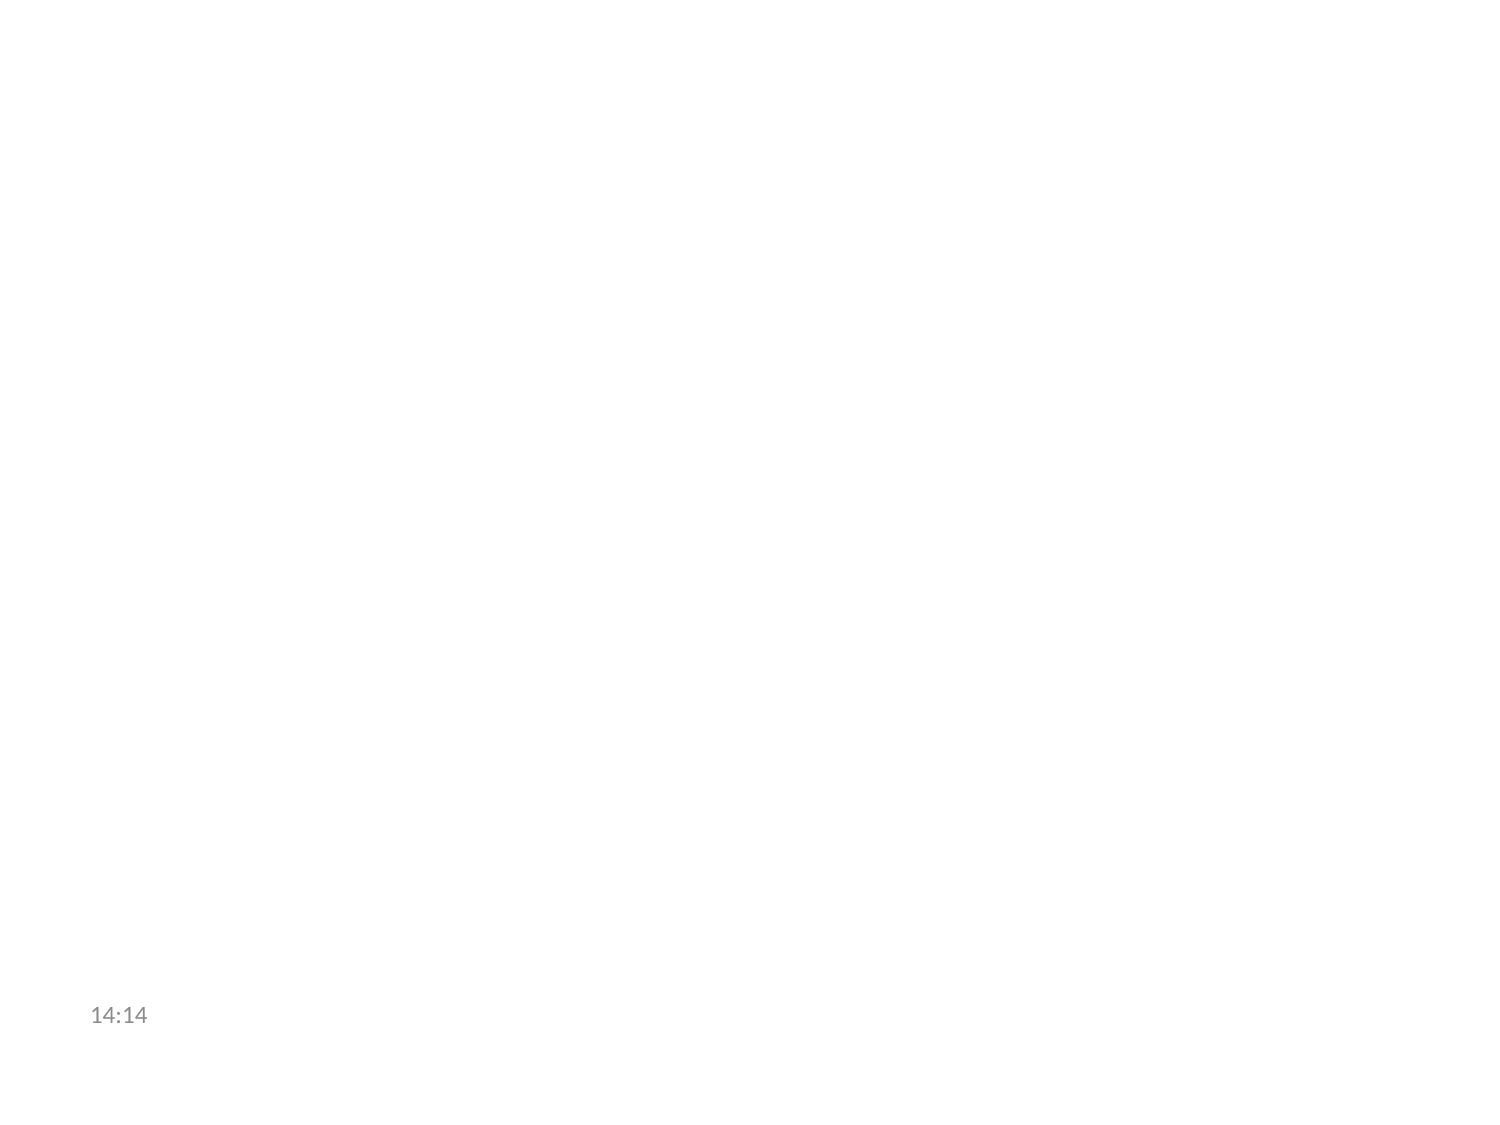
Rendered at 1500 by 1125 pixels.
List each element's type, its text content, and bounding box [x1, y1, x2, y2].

text_box 15:35 [75, 983, 425, 1044]
